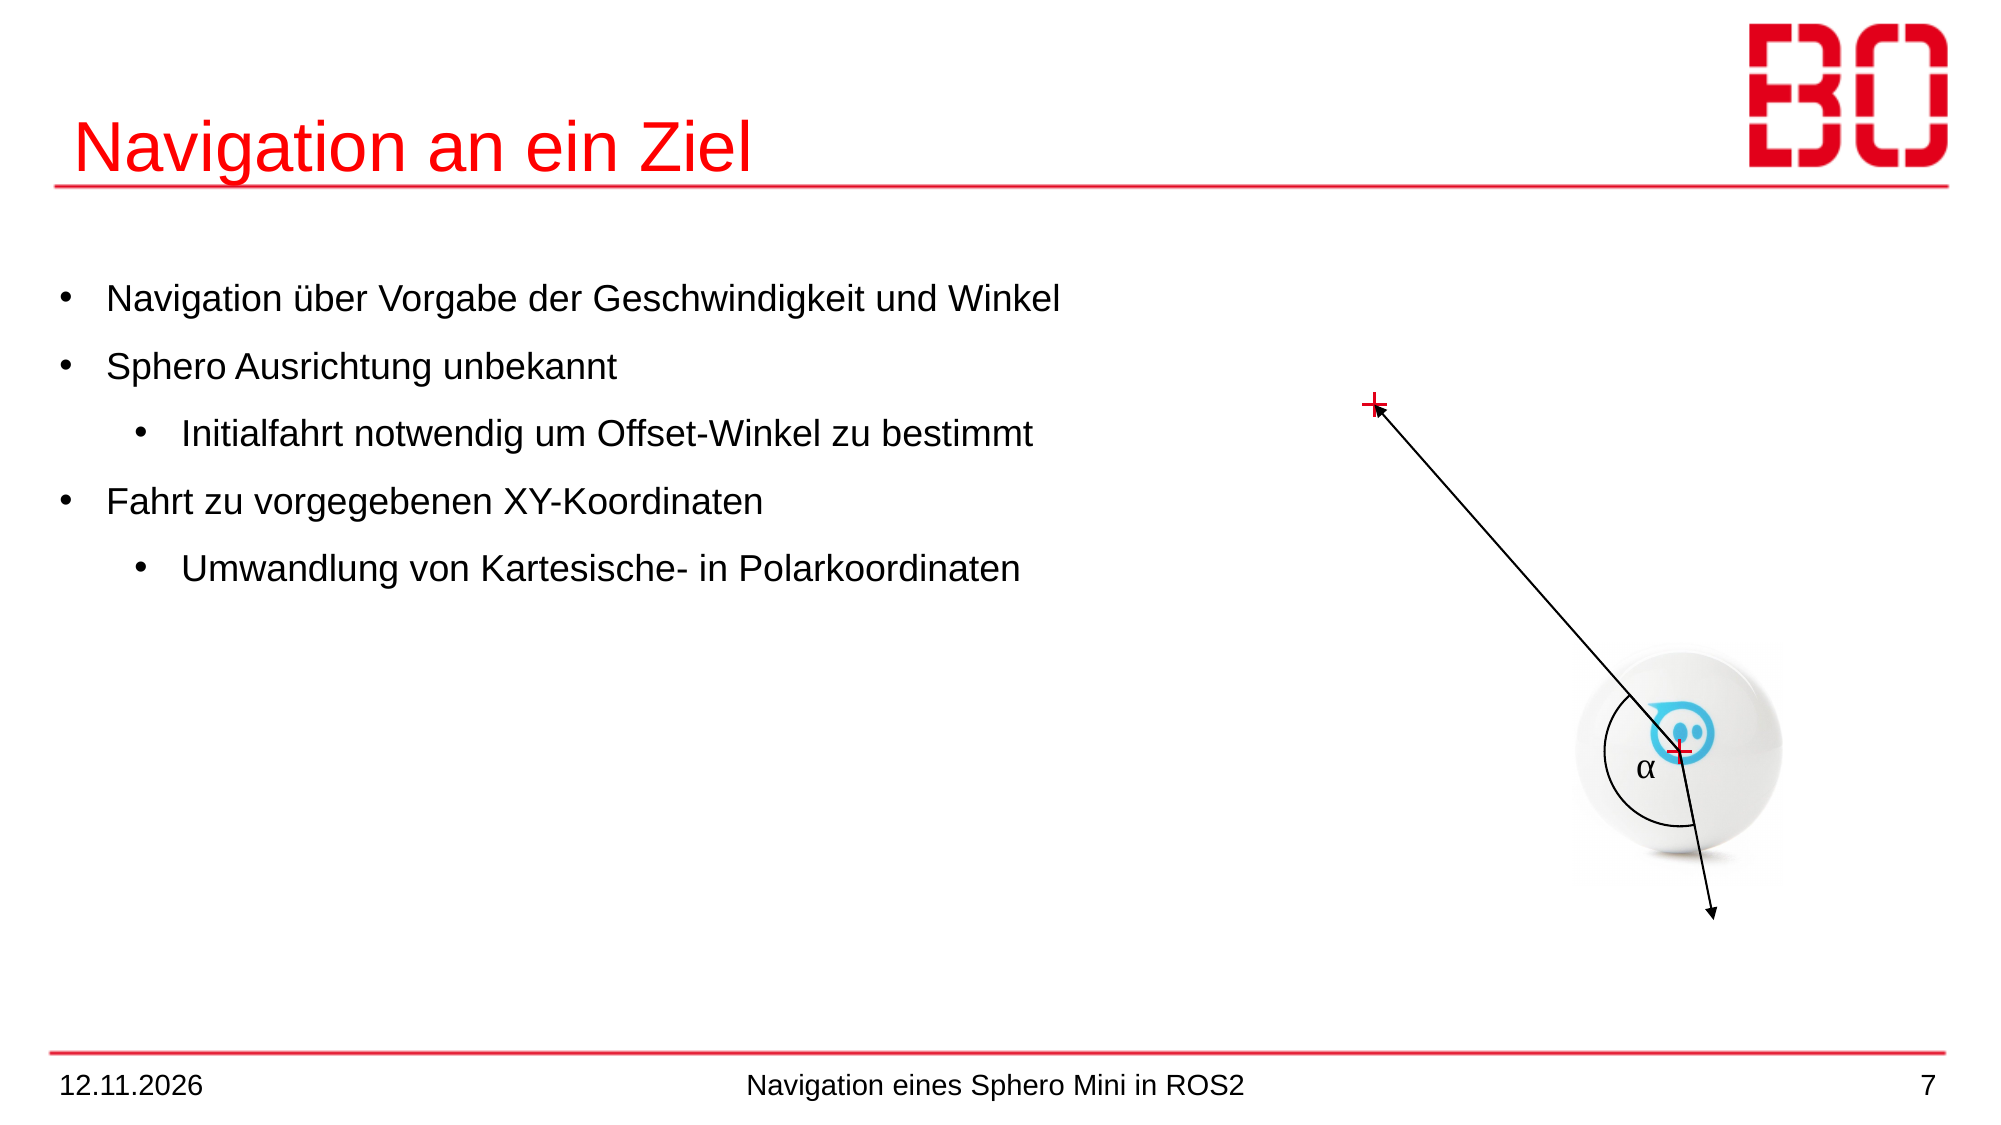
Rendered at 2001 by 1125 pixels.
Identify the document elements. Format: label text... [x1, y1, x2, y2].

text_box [1374, 404, 1680, 752]
picture [1680, 642, 1783, 886]
picture [1572, 752, 1679, 886]
text_box 09.05.2023 [44, 1059, 228, 1109]
picture [13, 0, 1987, 194]
text_box Navigation eines Sphero Mini in ROS2 [694, 1059, 1306, 1109]
text_box 7 [1905, 1059, 1956, 1109]
picture [44, 1041, 1956, 1059]
text_box Navigation über Vorgabe der Geschwindigkeit und Winkel Sphero Ausrichtung unbekannt Initialfahrt notwendig um Offset-Winkel zu bestimmt Fahrt zu vorgegebenen XY-Koordinaten Umwandlung von Kartesische- in Polarkoordinaten [44, 244, 1942, 597]
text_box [1679, 751, 1714, 920]
